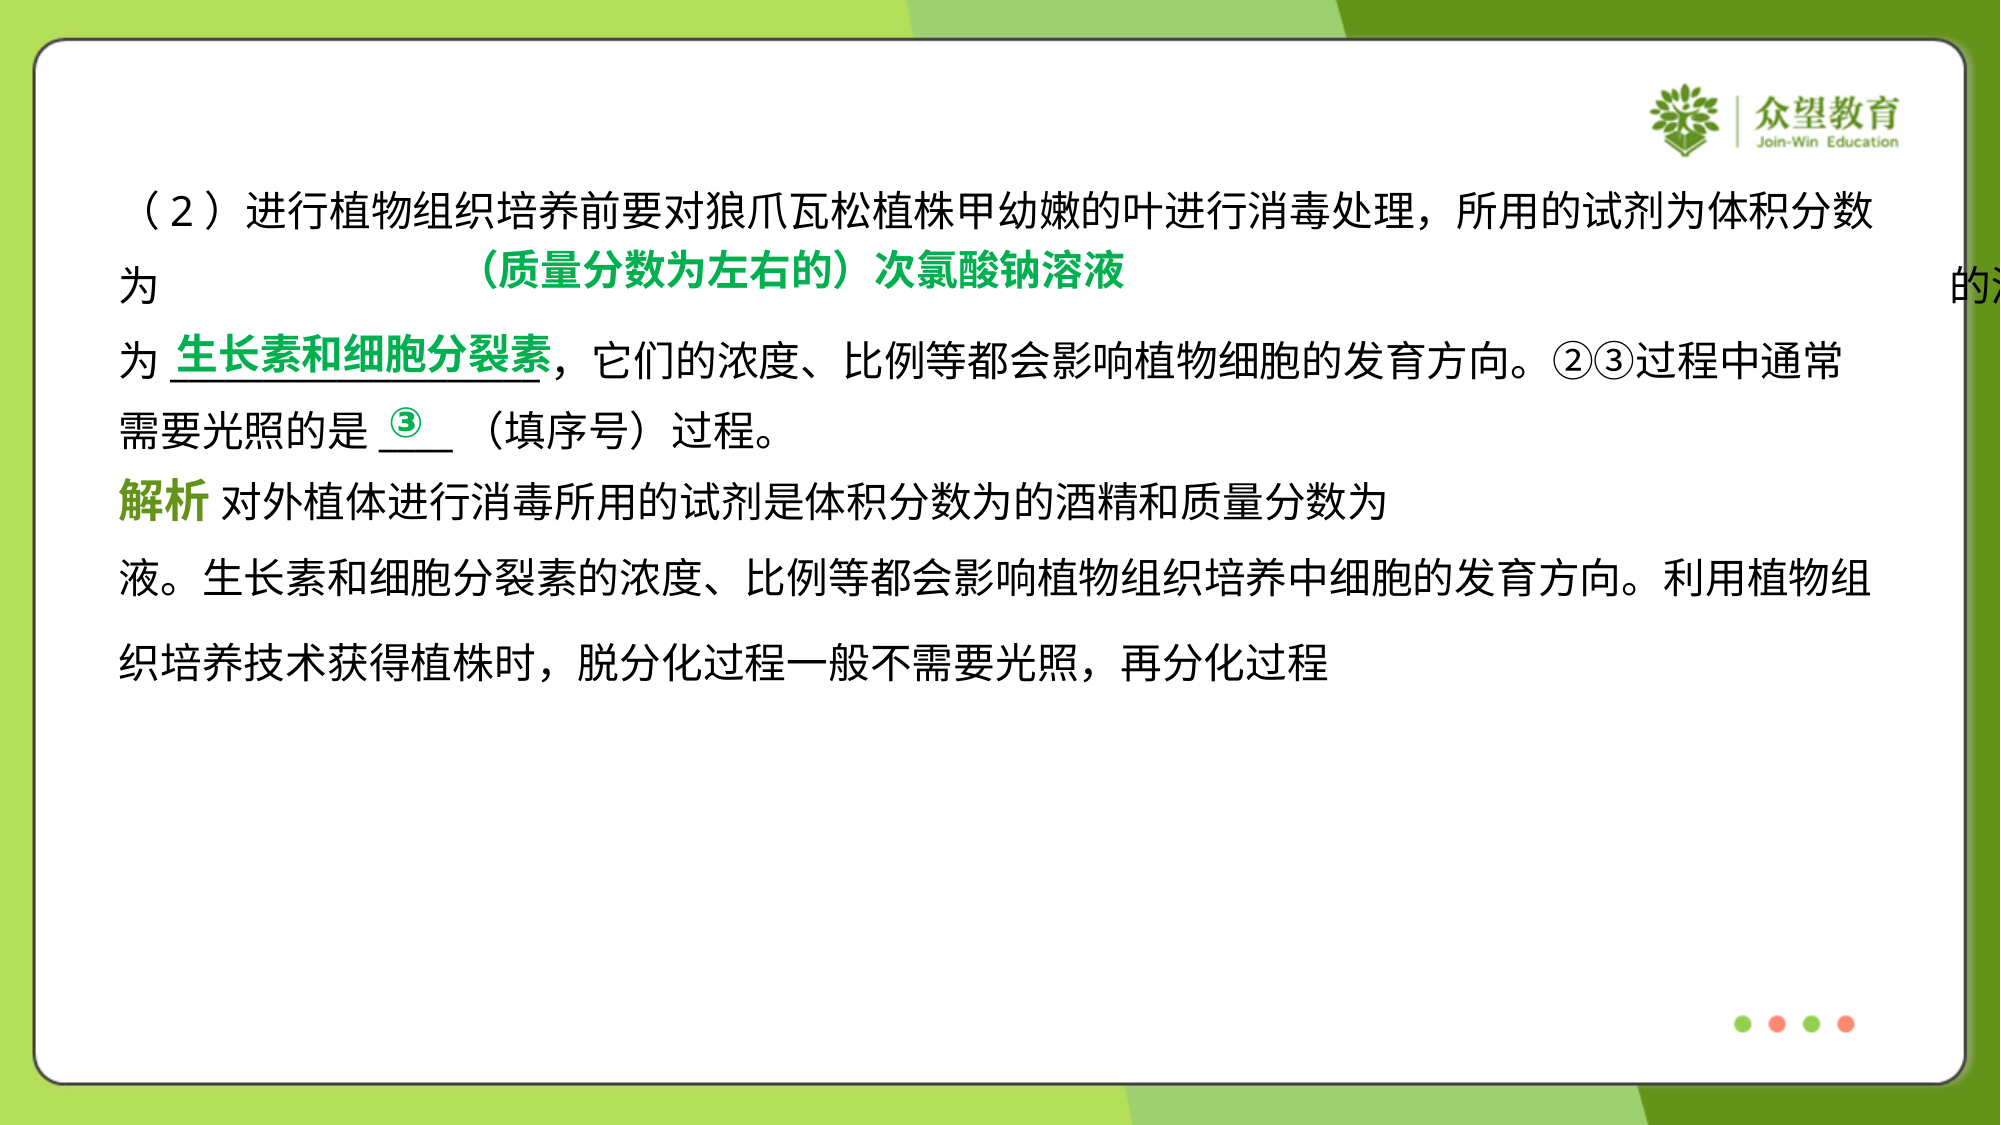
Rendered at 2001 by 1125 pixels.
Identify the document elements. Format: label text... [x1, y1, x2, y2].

text_box 生长素和细胞分裂素 [161, 303, 567, 371]
picture [0, 0, 2000, 1125]
text_box ③ [370, 375, 442, 439]
